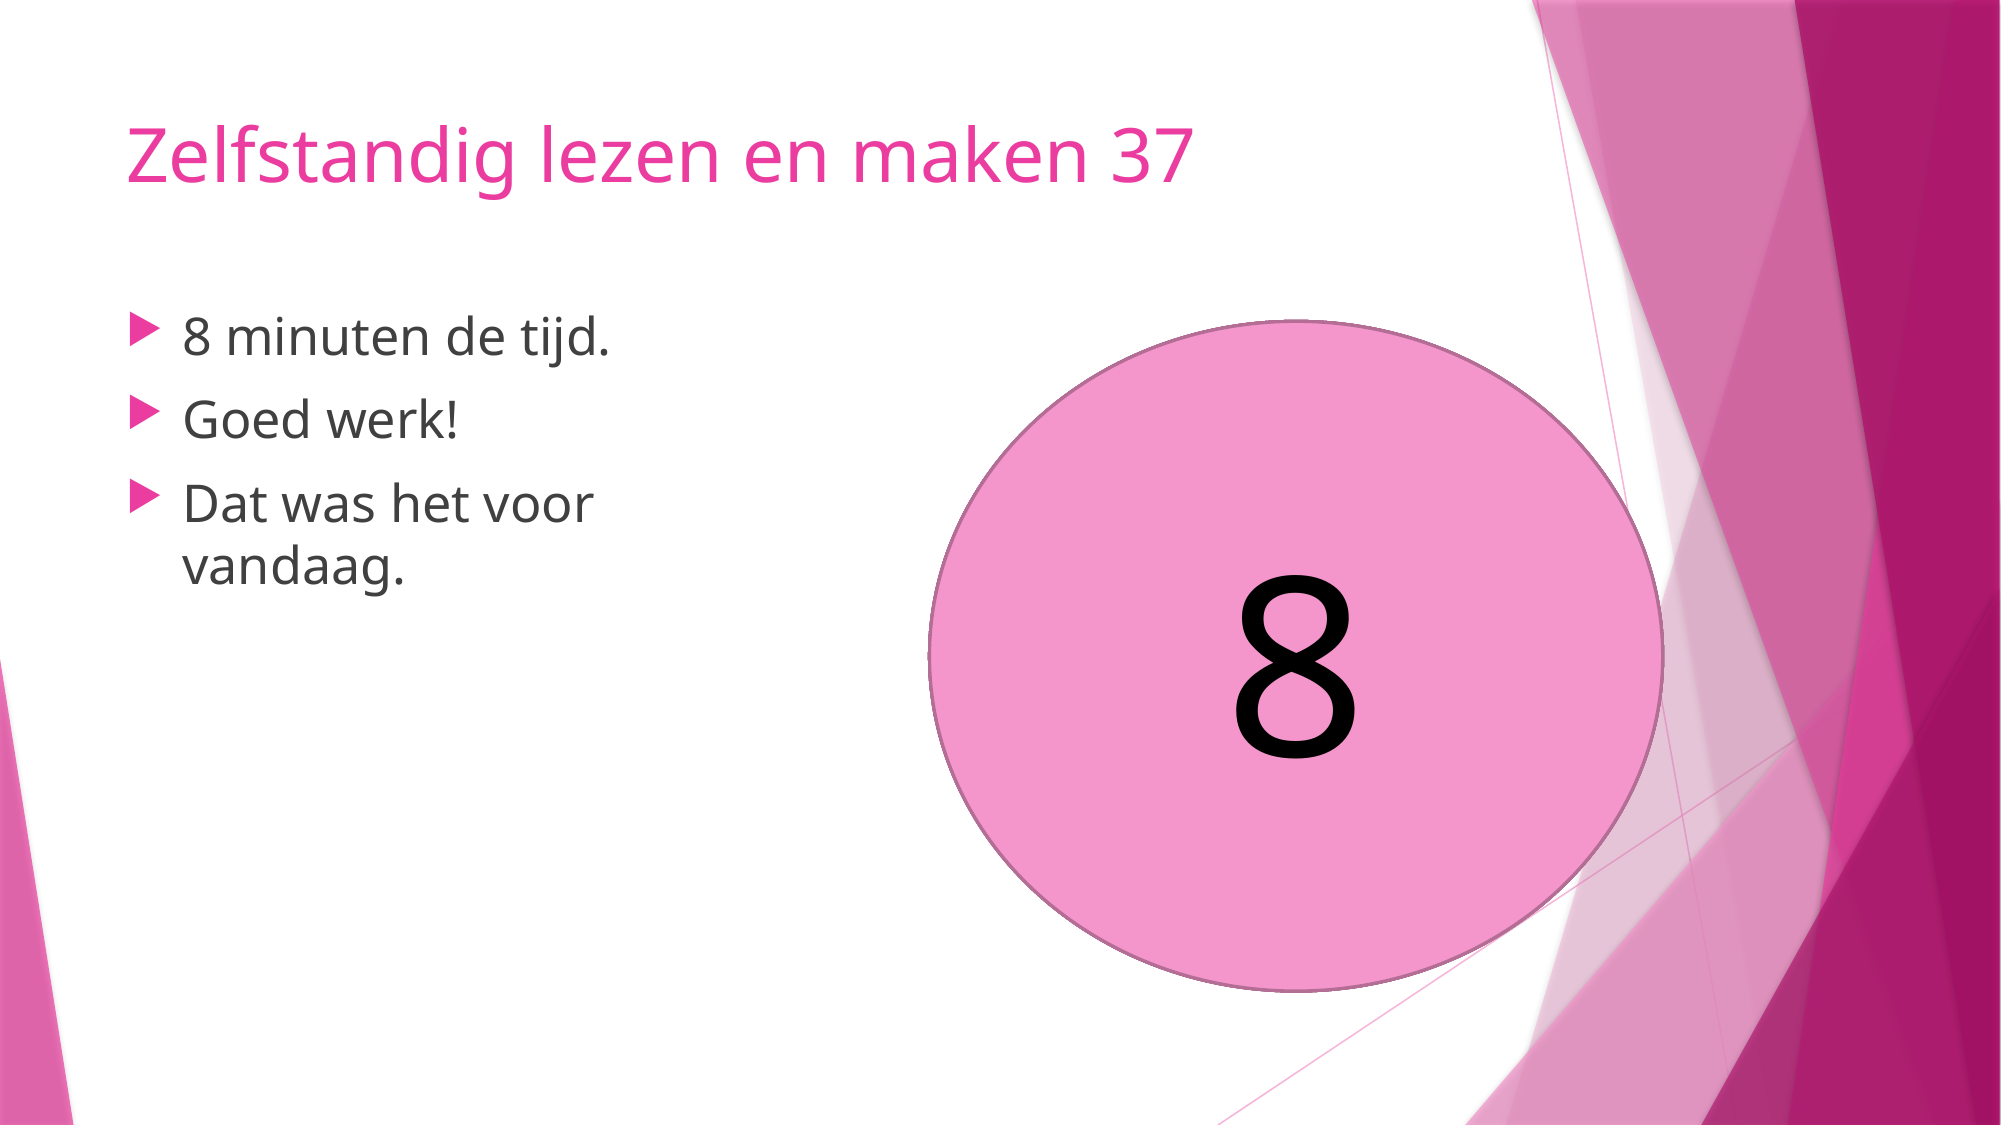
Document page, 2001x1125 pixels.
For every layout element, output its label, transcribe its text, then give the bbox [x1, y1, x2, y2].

text_box 8 [927, 319, 1665, 993]
title Zelfstandig lezen en maken 37 [111, 99, 1522, 317]
list 8 minuten de tijd. Goed werk! Dat was het voor vandaag. [111, 296, 831, 1098]
